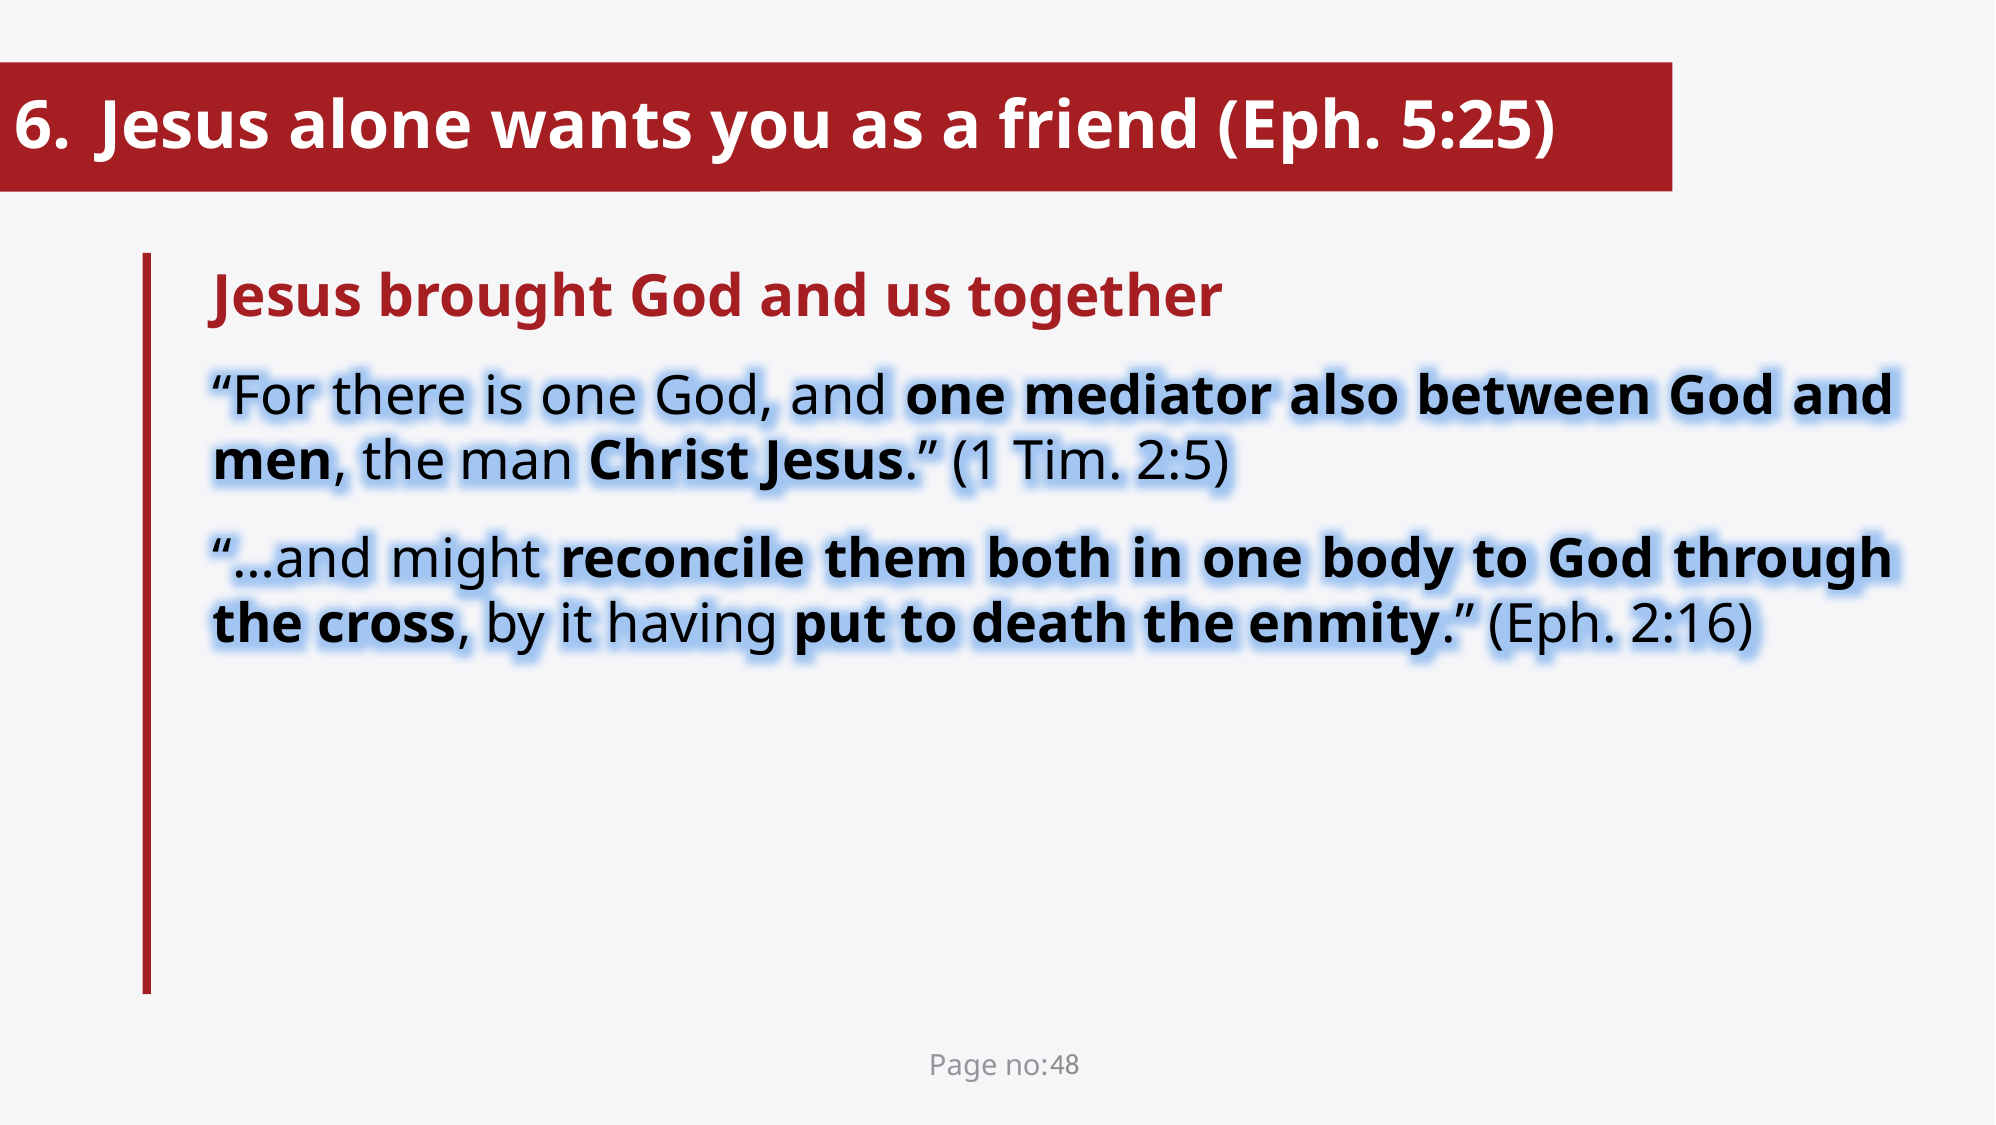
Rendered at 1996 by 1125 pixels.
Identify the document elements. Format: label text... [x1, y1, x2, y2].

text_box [0, 62, 1711, 192]
text_box “…and might reconcile them both in one body to God through the cross, by it having put to death the enmity.” (Eph. 2:16) [198, 516, 1911, 661]
text_box “For there is one God, and one mediator also between God and men, the man Christ Jesus.” (1 Tim. 2:5) [198, 353, 1911, 499]
text_box Jesus brought God and us together [197, 250, 1960, 336]
